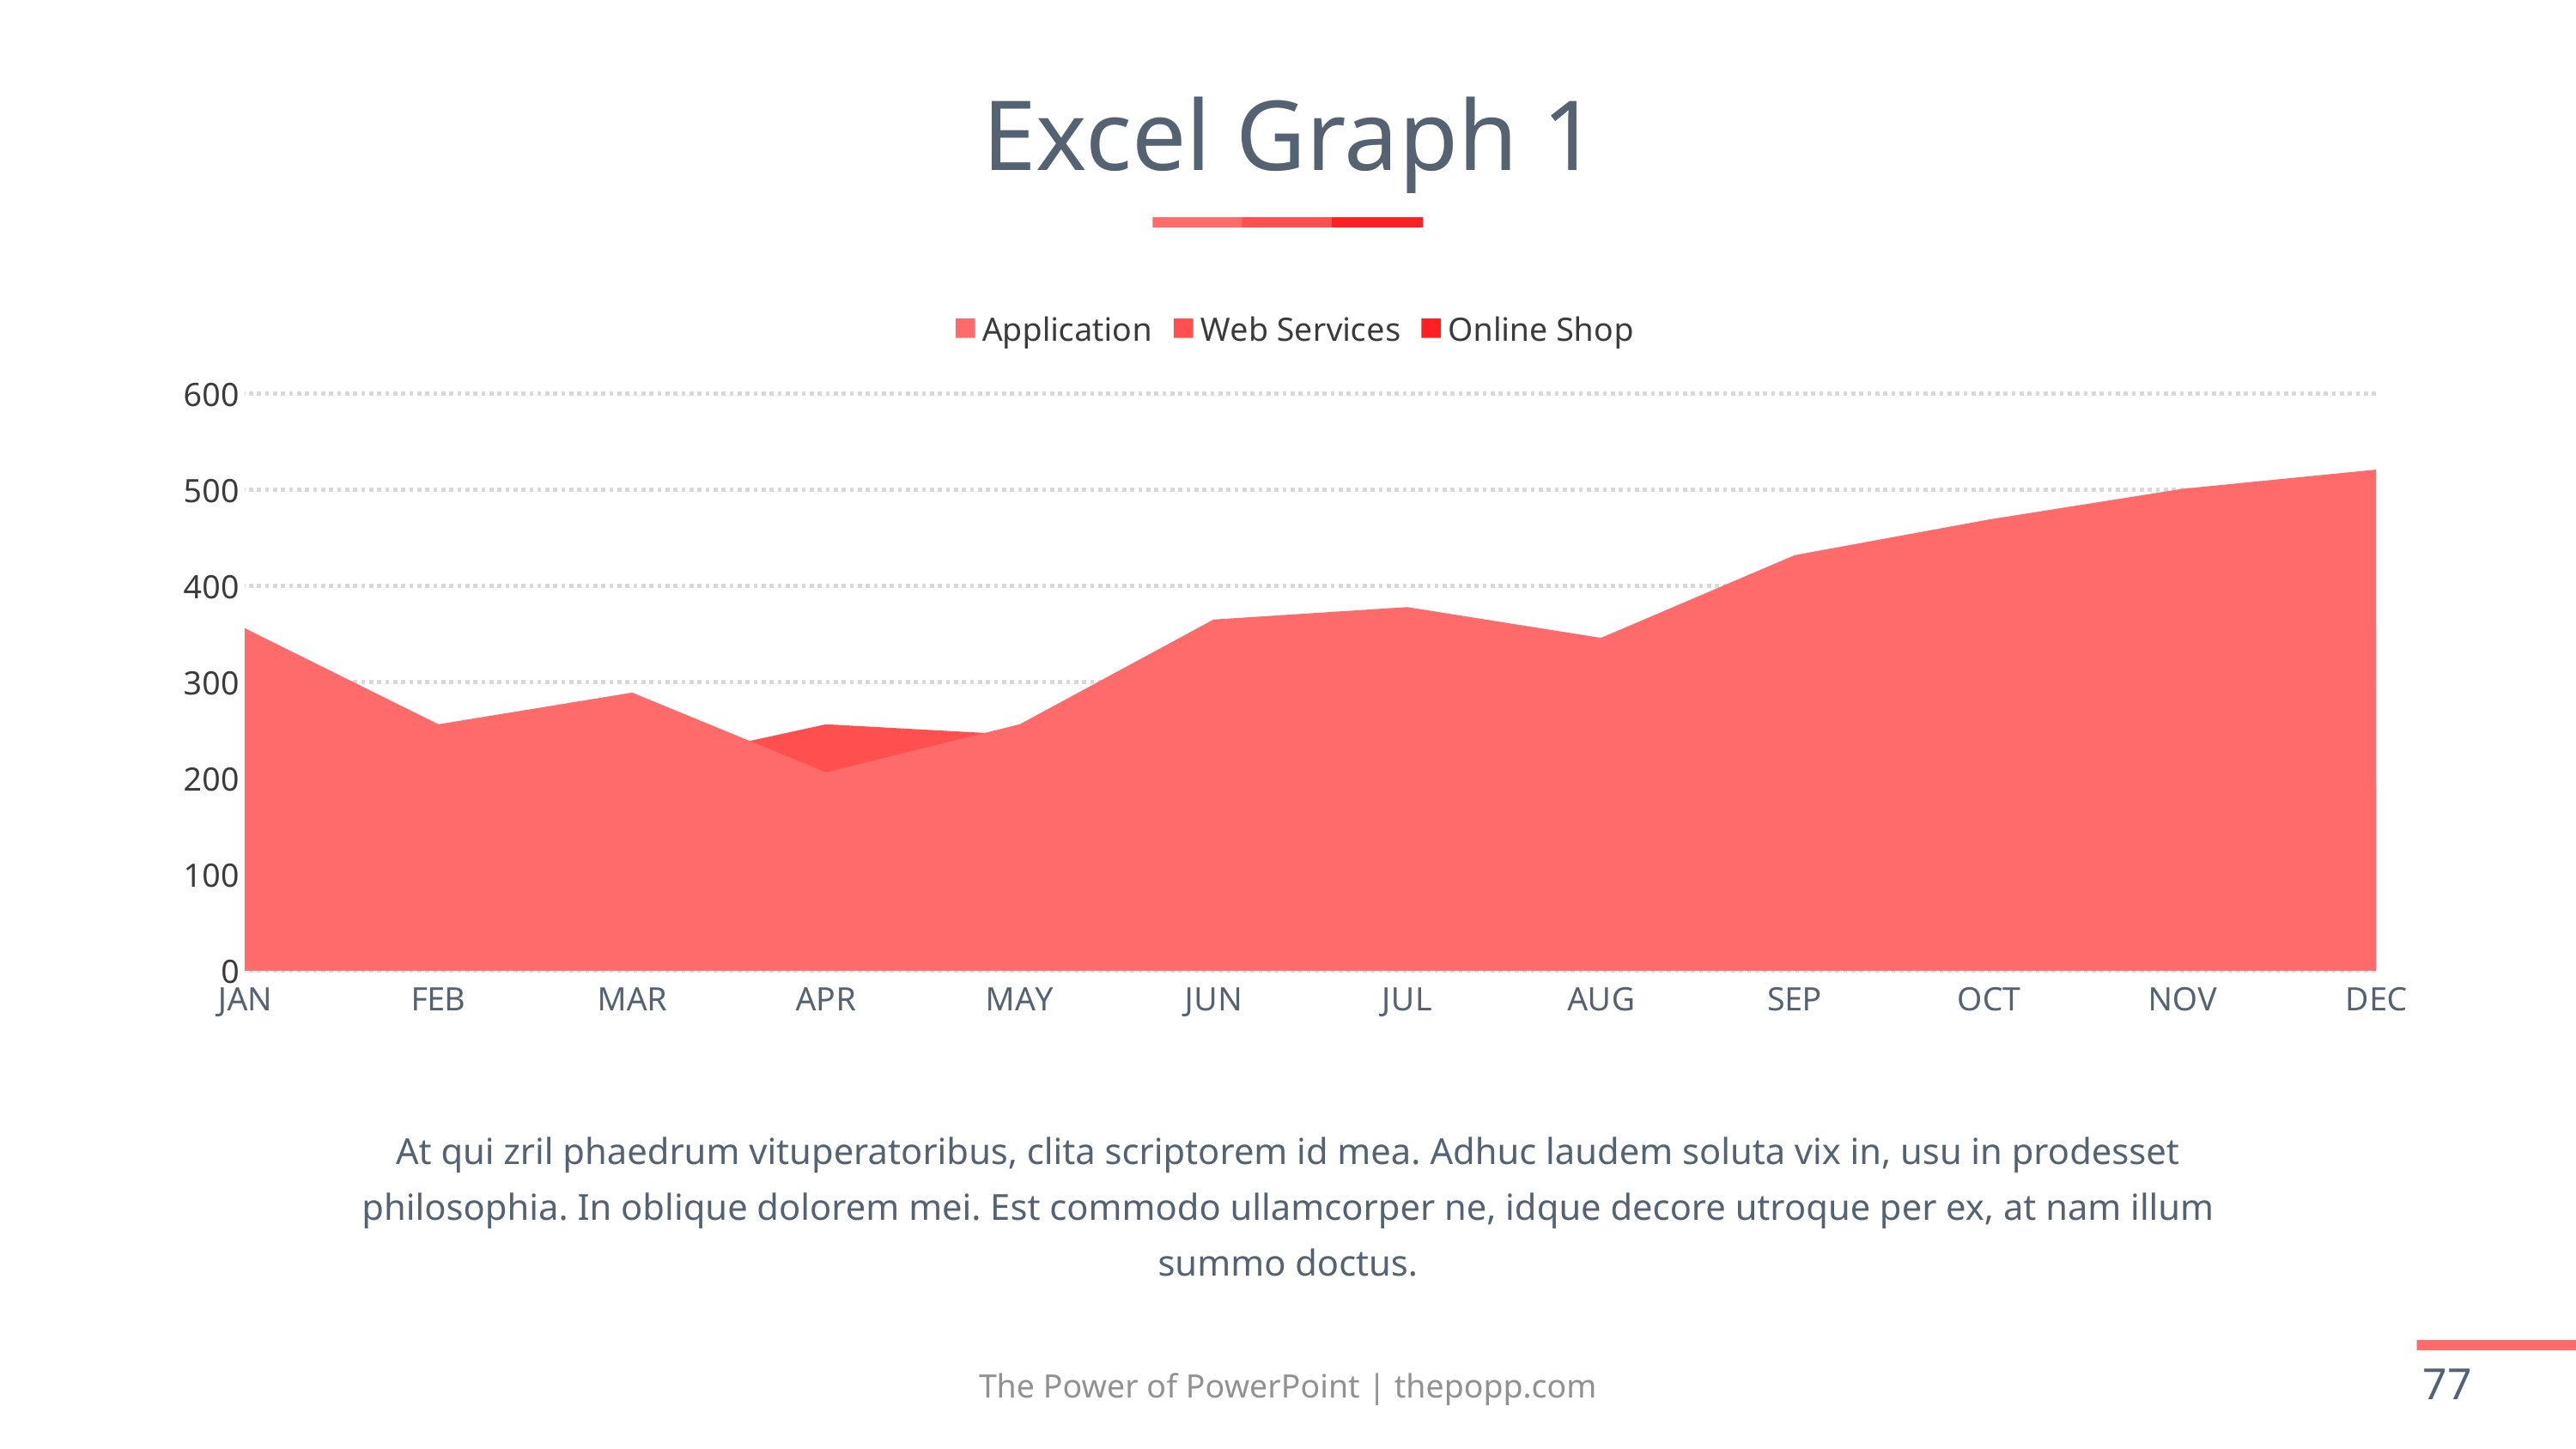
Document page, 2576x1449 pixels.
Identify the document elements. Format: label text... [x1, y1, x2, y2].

chart [137, 290, 2454, 1035]
footer The Power of PowerPoint | thepopp.com [853, 1352, 1723, 1427]
slide_number 77 [2409, 1351, 2576, 1421]
text_box At qui zril phaedrum vituperatoribus, clita scriptorem id mea. Adhuc laudem soluta vix in, usu in prodesset philosophia. In oblique dolorem mei. Est commodo ullamcorper ne, idque decore utroque per ex, at nam illum summo doctus. [337, 1109, 2239, 1352]
title Excel Graph 1 [69, 49, 2512, 230]
